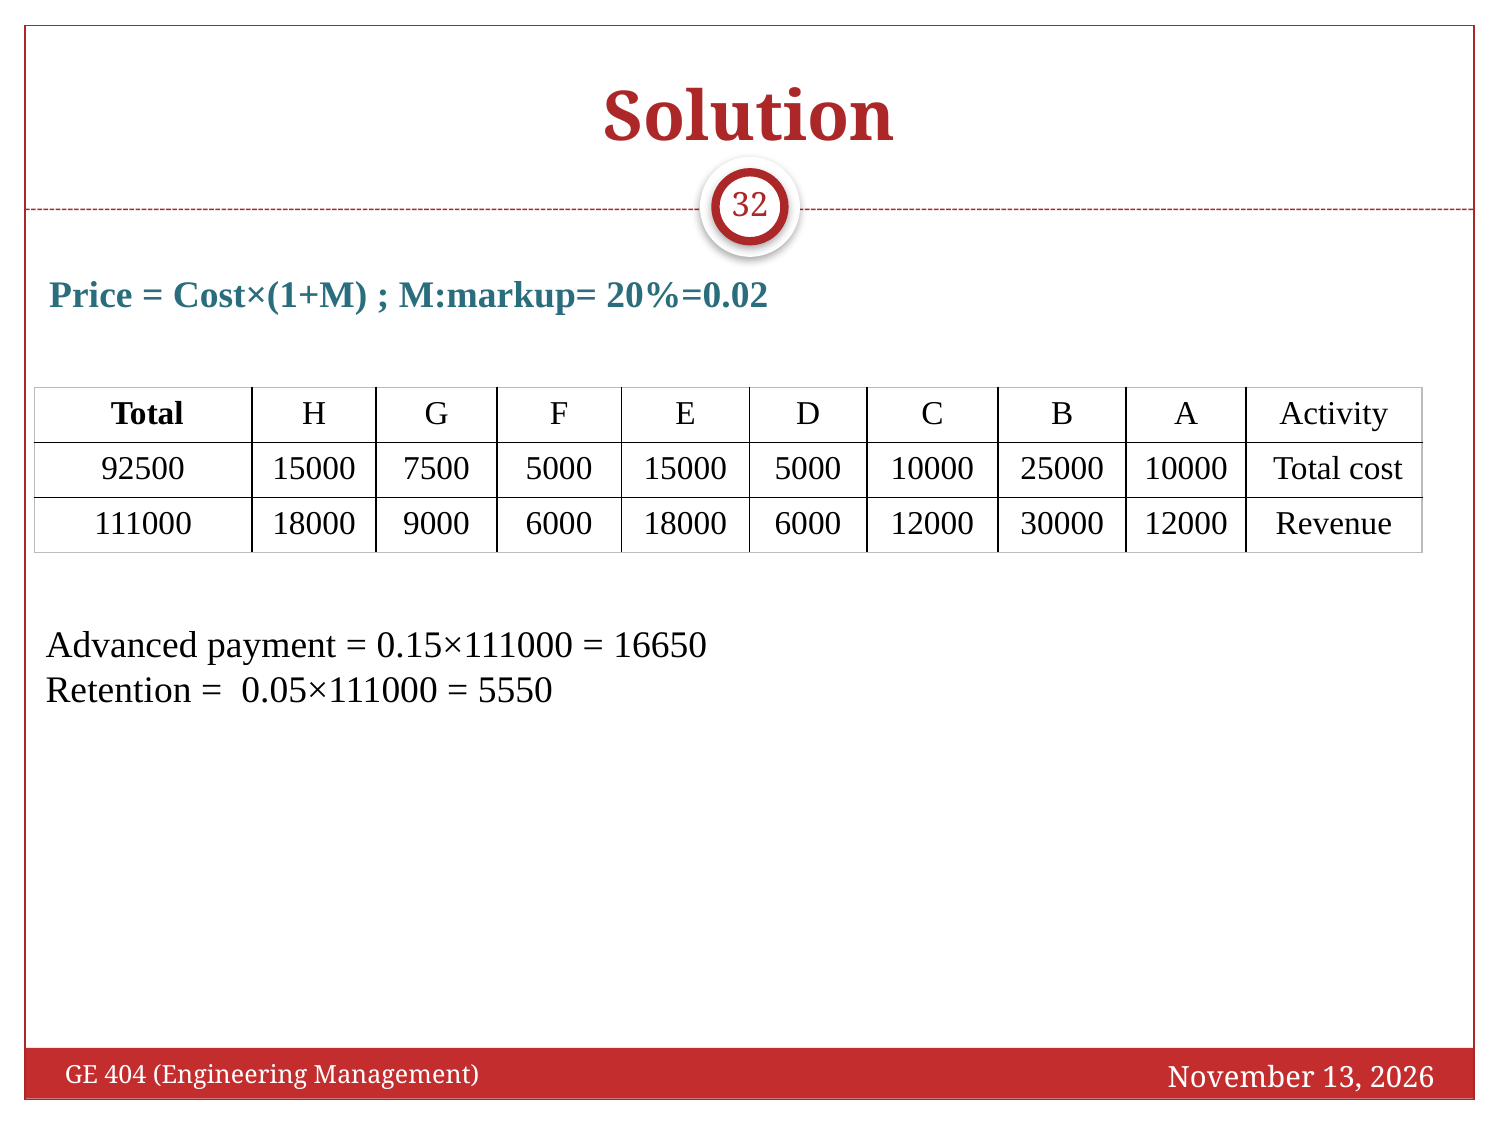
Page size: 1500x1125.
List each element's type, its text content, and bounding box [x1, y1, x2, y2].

table_header H [253, 388, 375, 442]
table_header D [750, 388, 866, 442]
table_cell 6000 [750, 498, 866, 552]
table_cell 7500 [377, 443, 496, 497]
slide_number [950, 1050, 1450, 1111]
table_cell 18000 [622, 498, 749, 552]
table_cell 15000 [253, 443, 375, 497]
table_cell 111000 [35, 498, 251, 552]
table_cell 15000 [622, 443, 749, 497]
table_cell 10000 [1127, 443, 1245, 497]
table_cell 25000 [999, 443, 1125, 497]
table_header Total [35, 388, 251, 442]
title Solution [49, 37, 1450, 162]
table_cell 6000 [498, 498, 621, 552]
table_header Activity [1247, 388, 1421, 442]
table_cell 5000 [750, 443, 866, 497]
text_box Price = Cost×(1+M) ; M:markup= 20%=0.02 [34, 262, 784, 323]
table_header C [868, 388, 997, 442]
slide_number 32 [712, 169, 788, 243]
table_cell 30000 [999, 498, 1125, 552]
table_header B [999, 388, 1125, 442]
text_box Advanced payment = 0.15×111000 = 16650 Retention = 0.05×111000 = 5550 [30, 612, 781, 718]
table_cell 92500 [35, 443, 251, 497]
table_cell 5000 [498, 443, 621, 497]
table_cell Total cost [1247, 443, 1421, 497]
table_cell 10000 [868, 443, 997, 497]
table_cell 9000 [377, 498, 496, 552]
footer GE 404 (Engineering Management) [50, 1051, 638, 1112]
table_cell 12000 [868, 498, 997, 552]
table_cell 12000 [1127, 498, 1245, 552]
table_header G [377, 388, 496, 442]
table_cell 18000 [253, 498, 375, 552]
table_header F [498, 388, 621, 442]
table_cell Revenue [1247, 498, 1421, 552]
table_header E [622, 388, 749, 442]
table_header A [1127, 388, 1245, 442]
